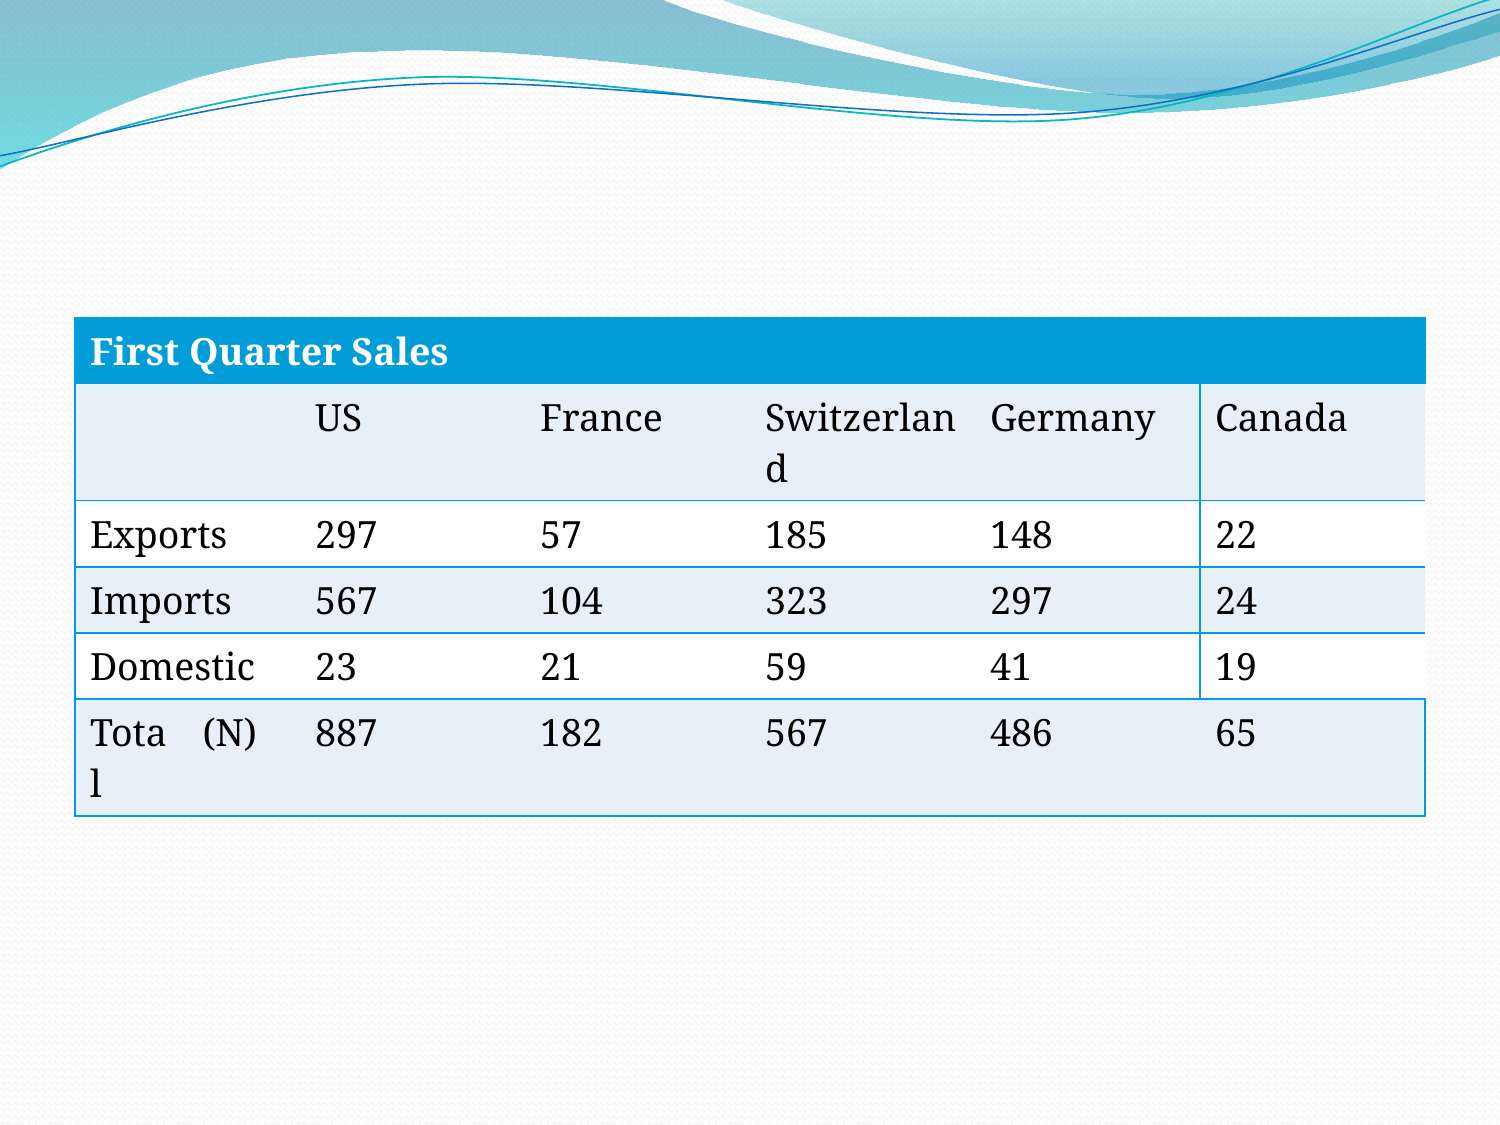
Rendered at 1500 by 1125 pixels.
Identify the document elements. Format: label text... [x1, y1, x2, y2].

table_cell 22 [1201, 501, 1425, 566]
table_cell 57 [525, 501, 750, 566]
table_cell 297 [975, 568, 1199, 632]
table_cell 185 [750, 501, 975, 566]
table_cell 887 [300, 700, 525, 815]
table_cell 567 [750, 700, 975, 815]
table_cell 567 [300, 568, 525, 632]
table_cell 65 [1200, 700, 1424, 815]
table_cell Switzerland [750, 384, 975, 500]
table_cell 297 [300, 501, 525, 566]
table_cell Imports [76, 568, 300, 632]
table_cell 104 [525, 568, 750, 632]
table_cell 182 [525, 700, 750, 815]
table_cell Canada [1201, 384, 1425, 500]
table_header First Quarter Sales [76, 318, 1424, 383]
table_cell 486 [975, 700, 1200, 815]
table_cell France [525, 384, 750, 500]
table_cell 24 [1201, 568, 1425, 632]
table_cell (N) [188, 700, 300, 815]
table_cell 41 [975, 634, 1199, 698]
table_cell Total [76, 700, 188, 815]
table_cell [76, 384, 300, 500]
table_cell 23 [300, 634, 525, 698]
table_cell Domestic [76, 634, 300, 698]
table_cell 19 [1201, 634, 1425, 698]
table_cell US [300, 384, 525, 500]
table_cell Exports [76, 501, 300, 566]
table_cell 59 [750, 634, 975, 698]
table_cell Germany [975, 384, 1199, 500]
table_cell 21 [525, 634, 750, 698]
table_cell 323 [750, 568, 975, 632]
table_cell 148 [975, 501, 1199, 566]
